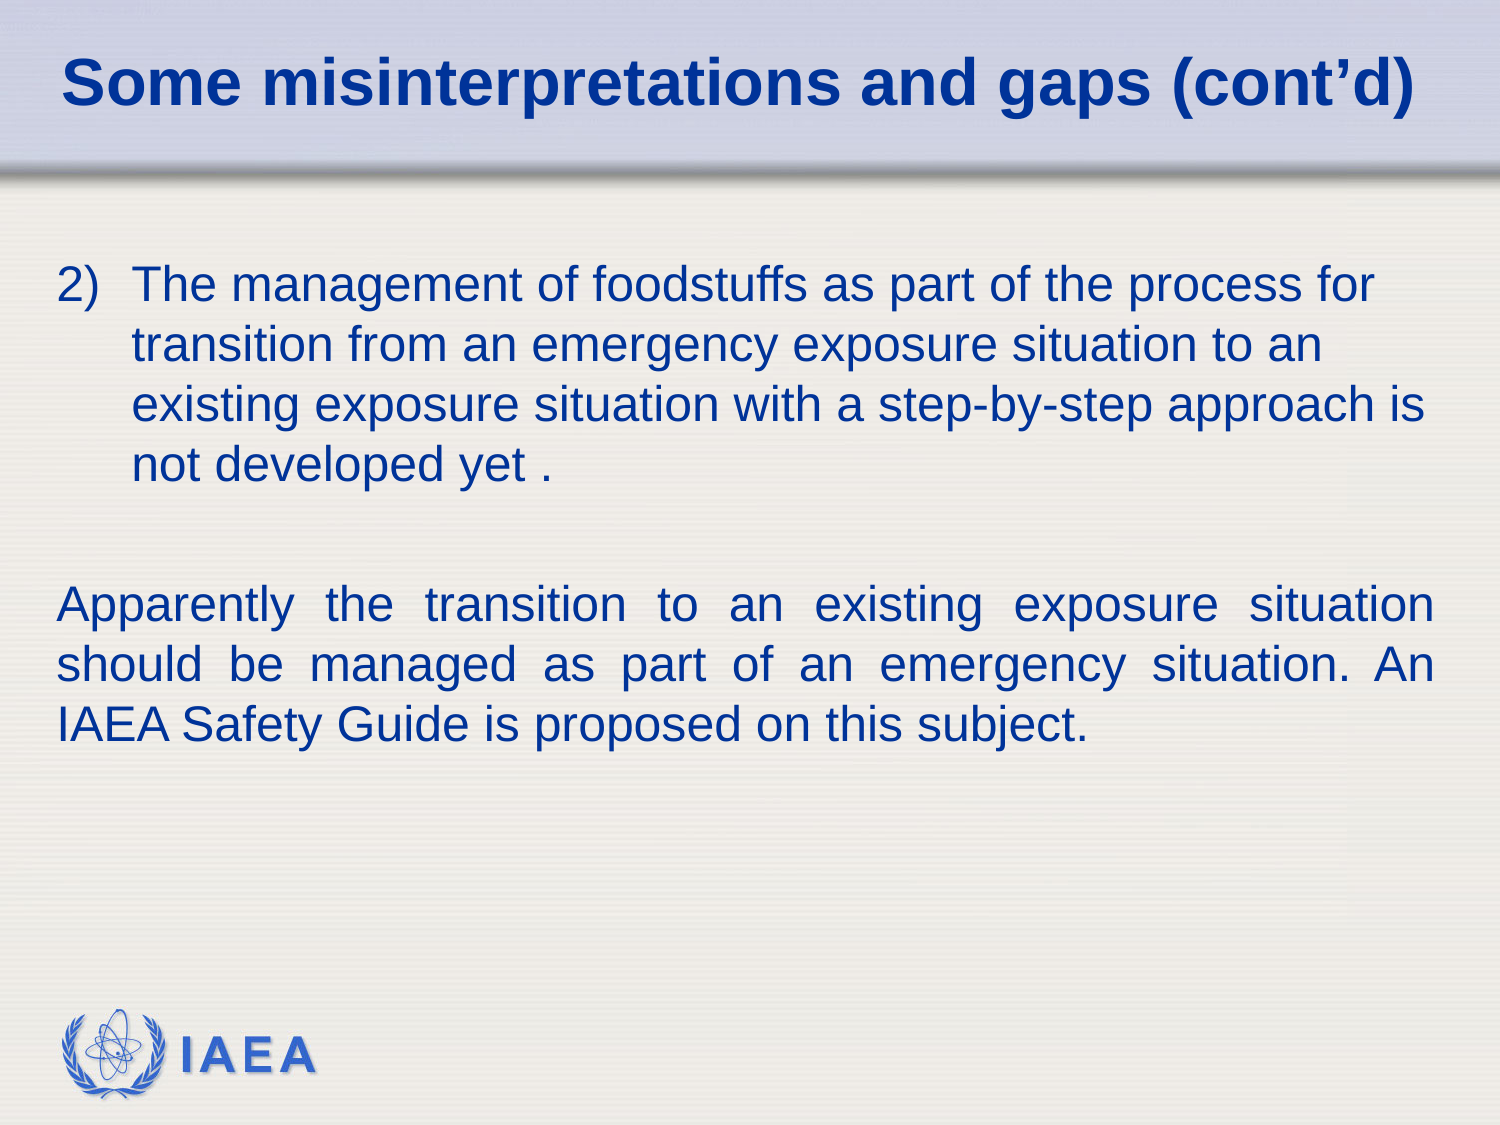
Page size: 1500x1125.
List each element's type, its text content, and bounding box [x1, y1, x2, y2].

title Some misinterpretations and gaps (cont’d) [46, 16, 1447, 142]
list The management of foodstuffs as part of the process for transition from an emergency exposure situation to an existing exposure situation with a step-by-step approach is not developed yet . Apparently the transition to an existing exposure situation should be managed as part of an emergency situation. An IAEA Safety Guide is proposed on this subject. [41, 243, 1451, 994]
picture [0, 0, 1500, 1125]
